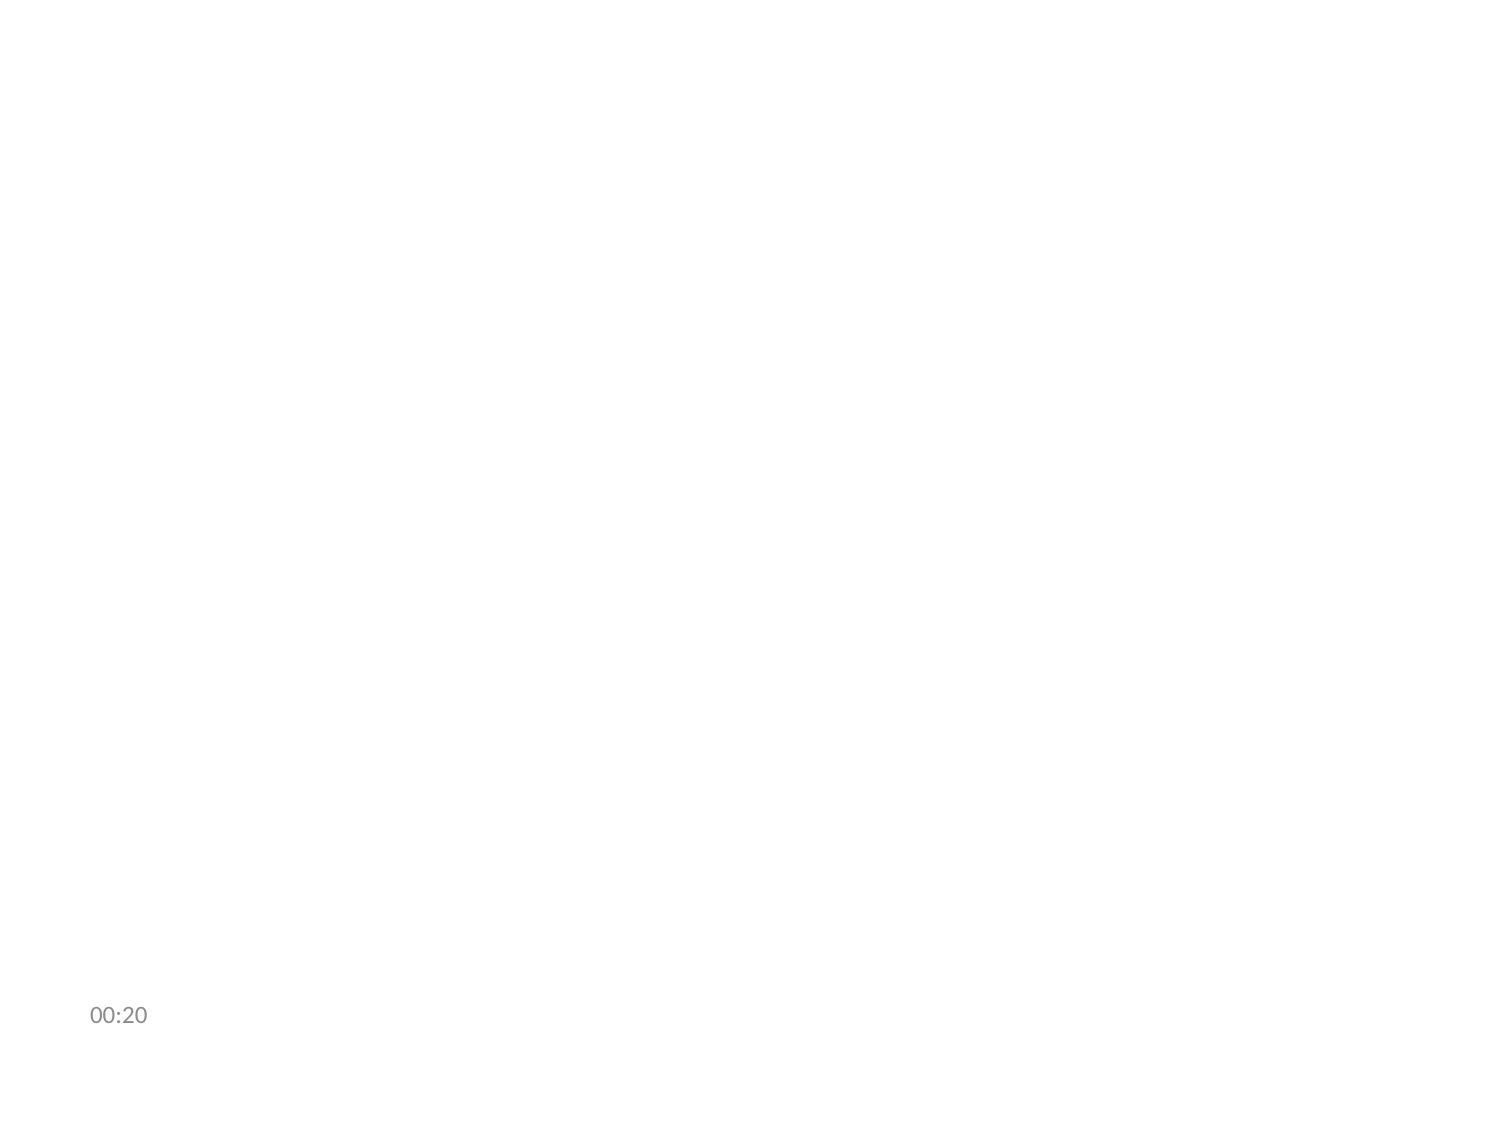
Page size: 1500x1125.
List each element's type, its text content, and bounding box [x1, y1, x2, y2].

text_box 15:35 [75, 983, 425, 1044]
